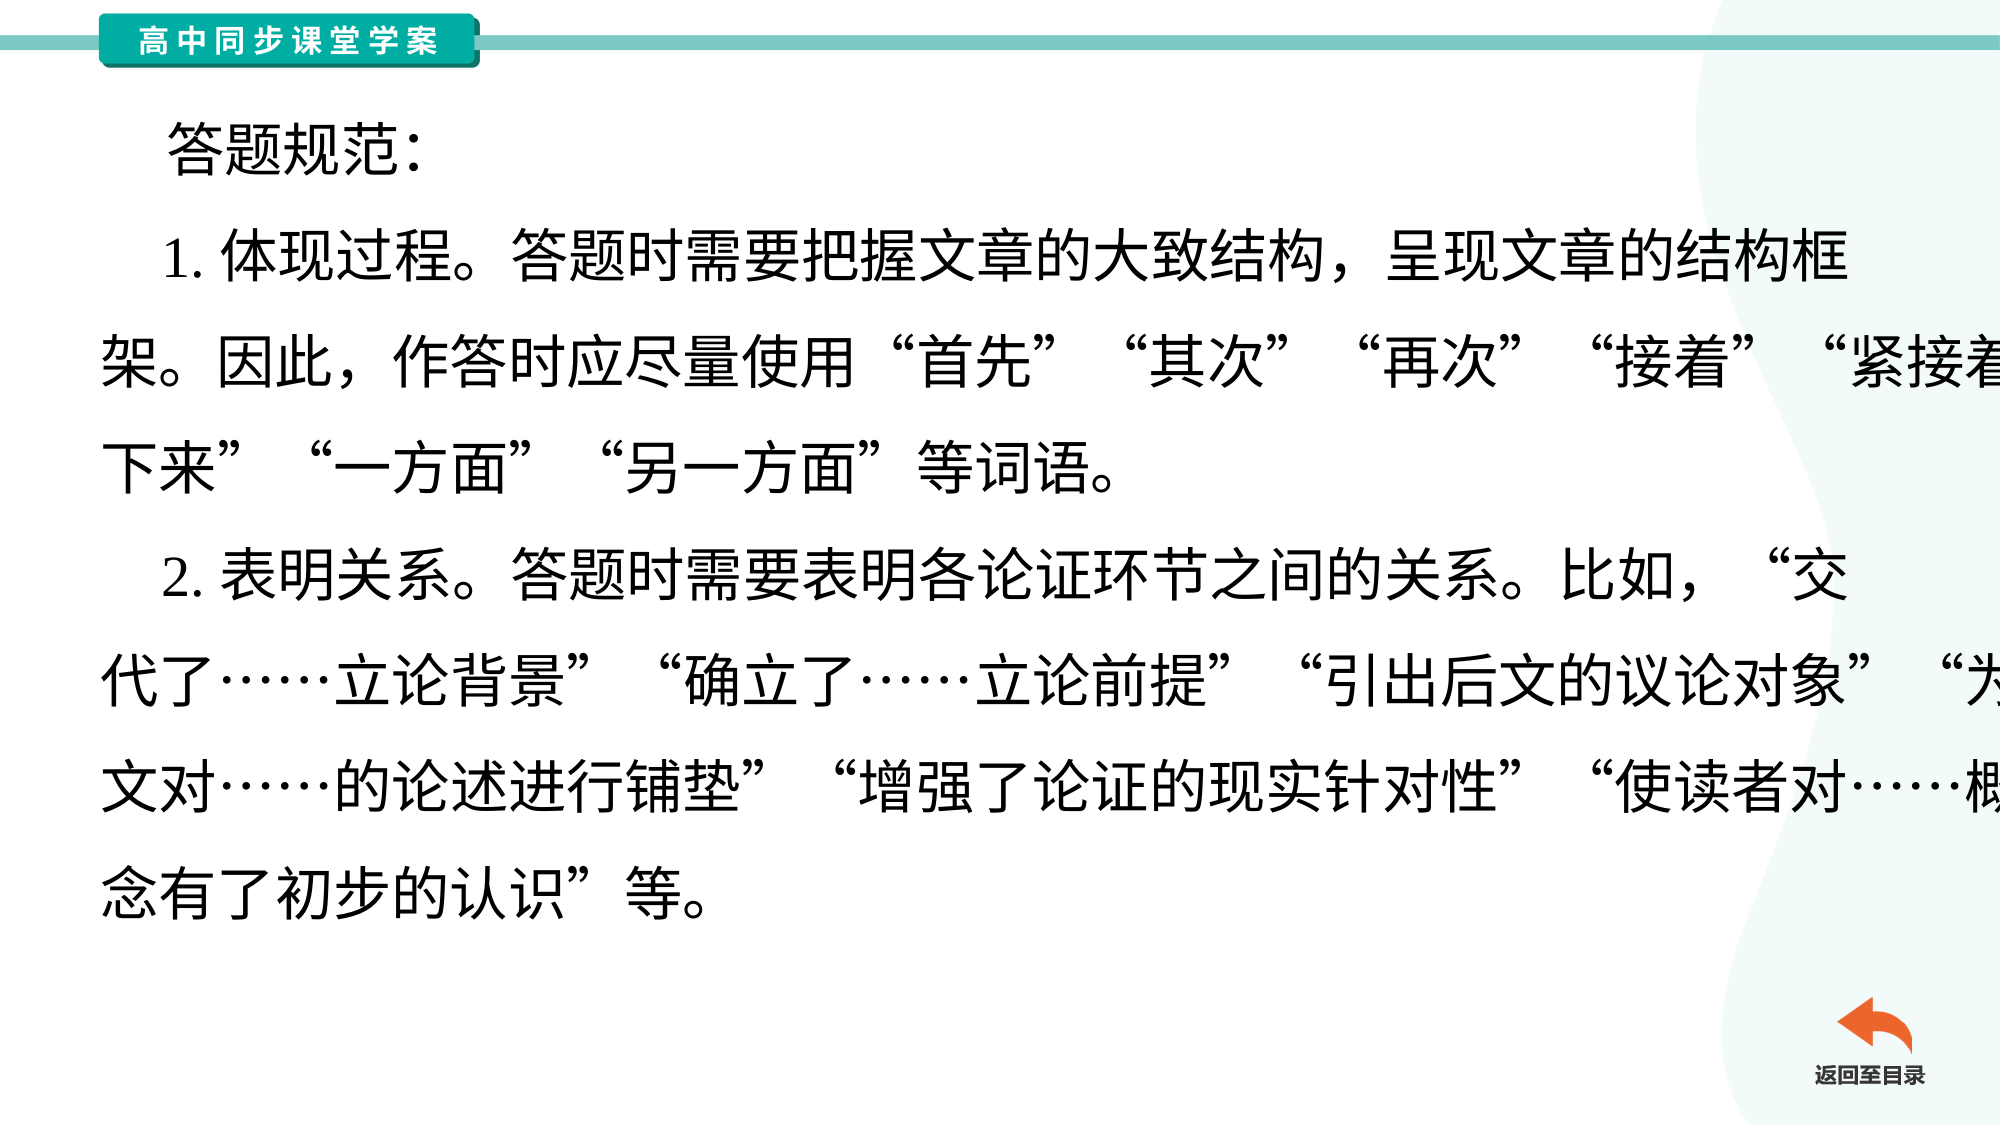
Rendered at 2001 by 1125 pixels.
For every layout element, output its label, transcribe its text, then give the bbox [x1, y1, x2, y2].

text_box 答题规范： 1.体现过程。答题时需要把握文章的大致结构，呈现文章的结构框 架。因此，作答时应尽量使用“首先”“其次”“再次”“接着”“紧接着”“接 下来”“一方面”“另一方面”等词语。 2.表明关系。答题时需要表明各论证环节之间的关系。比如，“交 代了……立论背景”“确立了……立论前提”“引出后文的议论对象”“为后 文对……的论述进行铺垫”“增强了论证的现实针对性”“使读者对……概 念有了初步的认识”等。 [100, 76, 1899, 927]
picture [0, 0, 2000, 1125]
